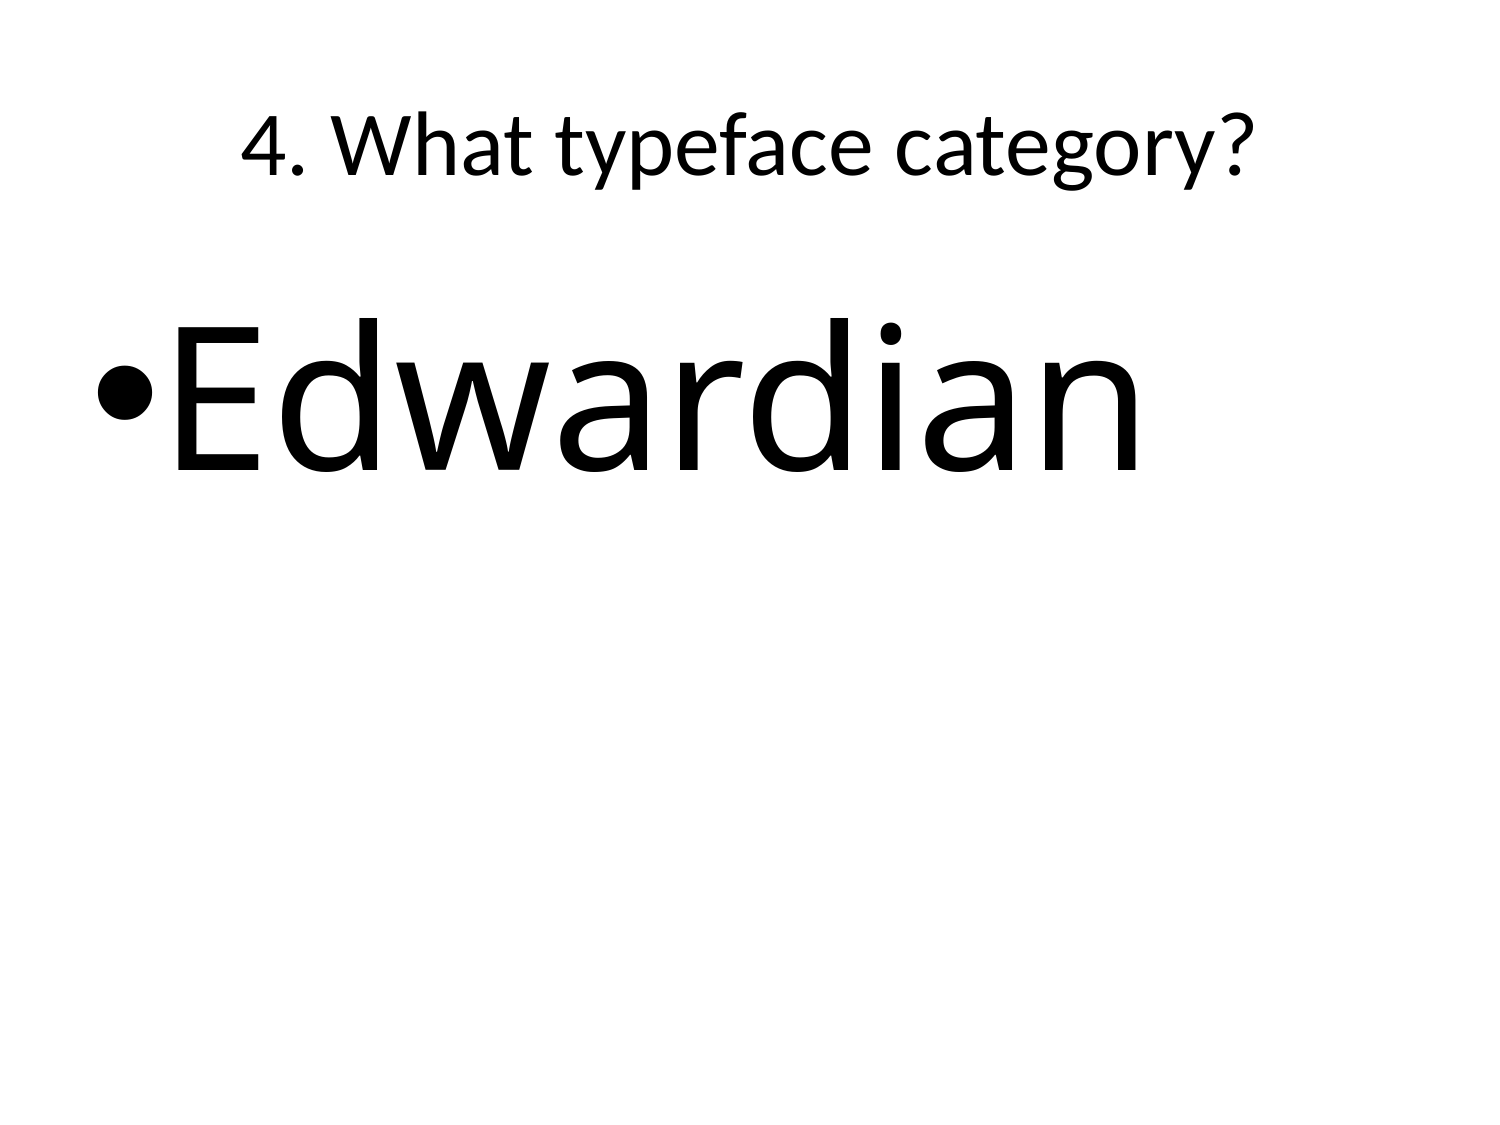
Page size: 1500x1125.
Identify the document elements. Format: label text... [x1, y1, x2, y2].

list Edwardian [75, 262, 1425, 1005]
title 4. What typeface category? [75, 45, 1425, 233]
